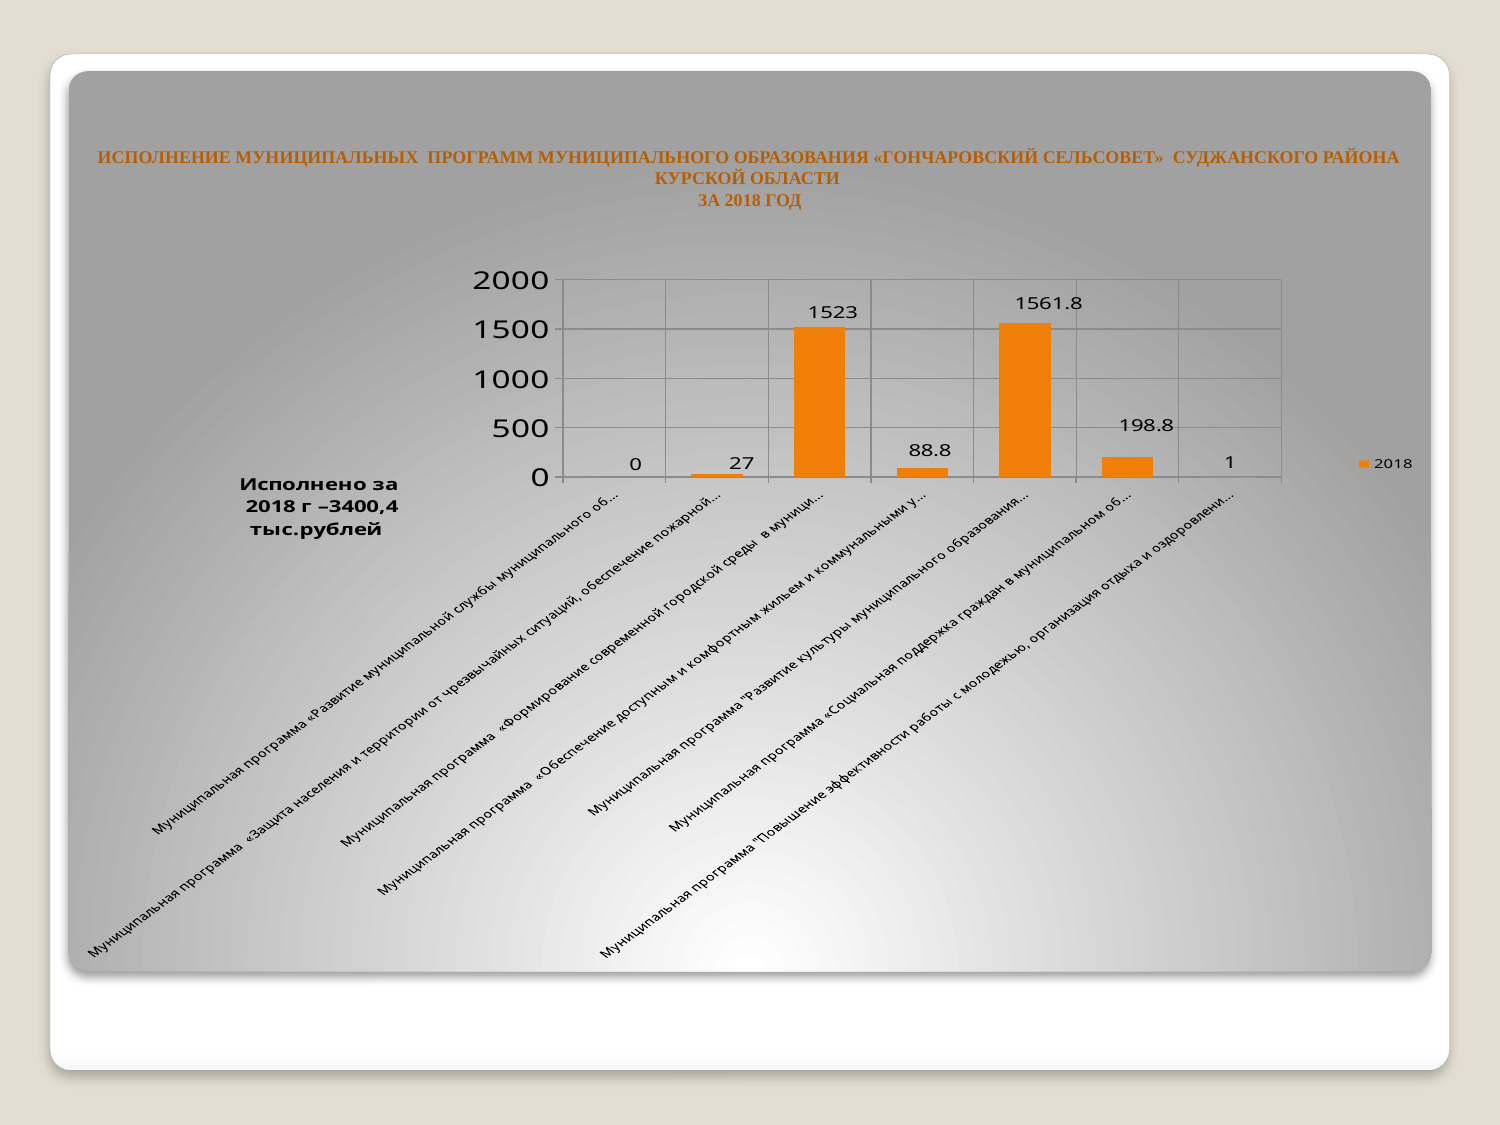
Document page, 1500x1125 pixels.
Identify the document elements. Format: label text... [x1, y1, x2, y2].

chart [81, 105, 1459, 1102]
title Исполнение муниципальных программ муниципального образования «Гончаровский сельсовет» суджанского района курской области за 2018 год [75, 93, 1425, 228]
